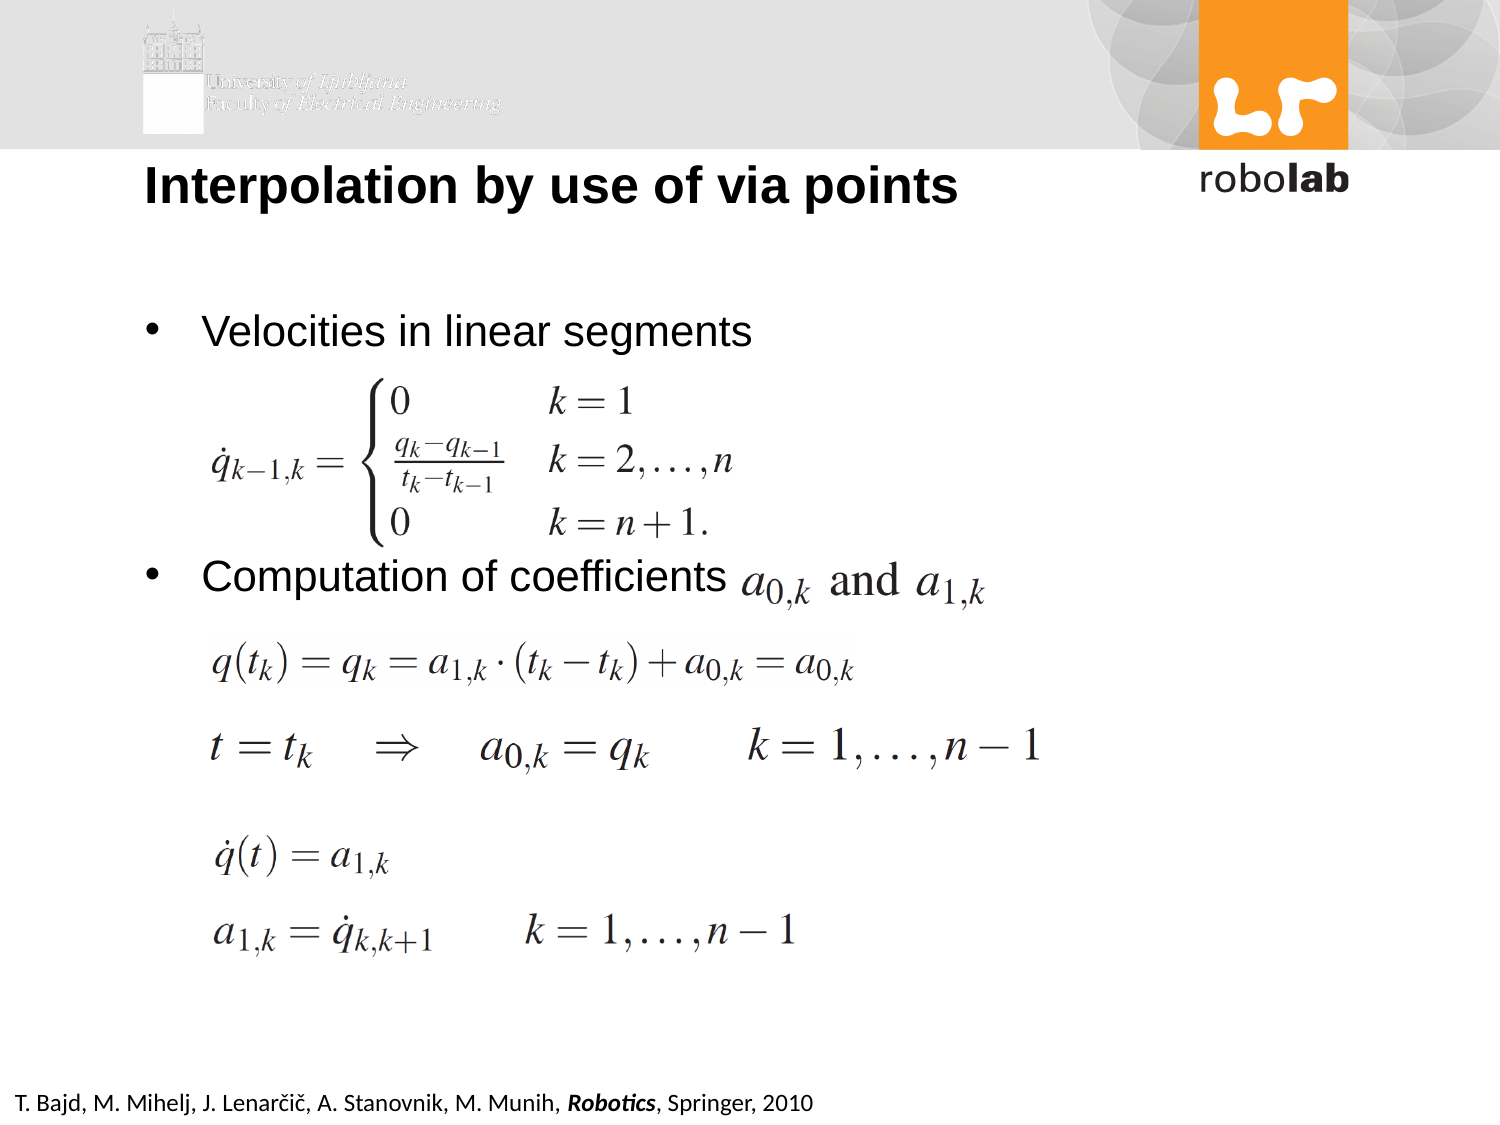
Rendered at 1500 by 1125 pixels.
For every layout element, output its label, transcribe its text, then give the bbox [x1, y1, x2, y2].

picture [206, 726, 1046, 777]
picture [209, 904, 799, 961]
picture [143, 10, 501, 94]
picture [204, 370, 737, 550]
picture [206, 633, 857, 689]
picture [737, 557, 988, 615]
list Velocities in linear segments Computation of coefficients [129, 295, 1311, 1034]
picture [209, 833, 391, 881]
title Interpolation by use of via points [129, 94, 1311, 272]
picture [998, 0, 1500, 196]
